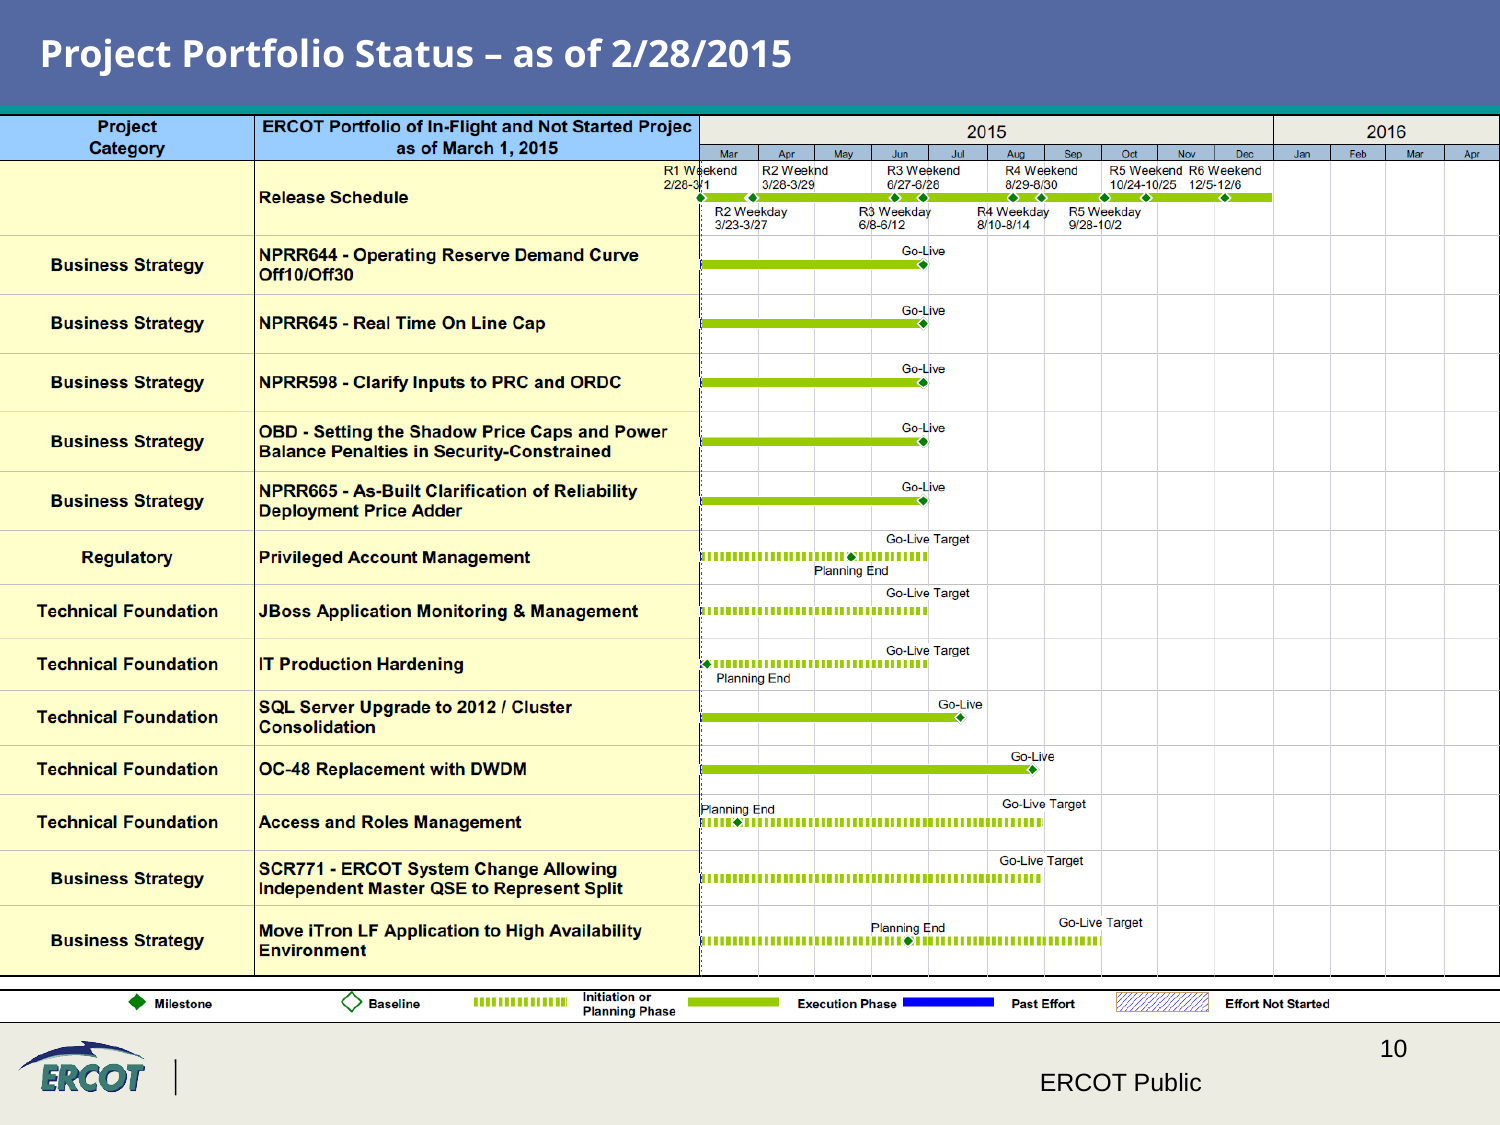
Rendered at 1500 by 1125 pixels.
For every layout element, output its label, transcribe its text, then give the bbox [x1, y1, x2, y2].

picture [10, 1031, 151, 1111]
picture [0, 114, 1500, 1023]
footer ERCOT Public [1025, 1059, 1438, 1125]
text_box [24, 22, 1450, 85]
text_box Project Portfolio Status – as of 2/28/2015 [24, 30, 1163, 106]
